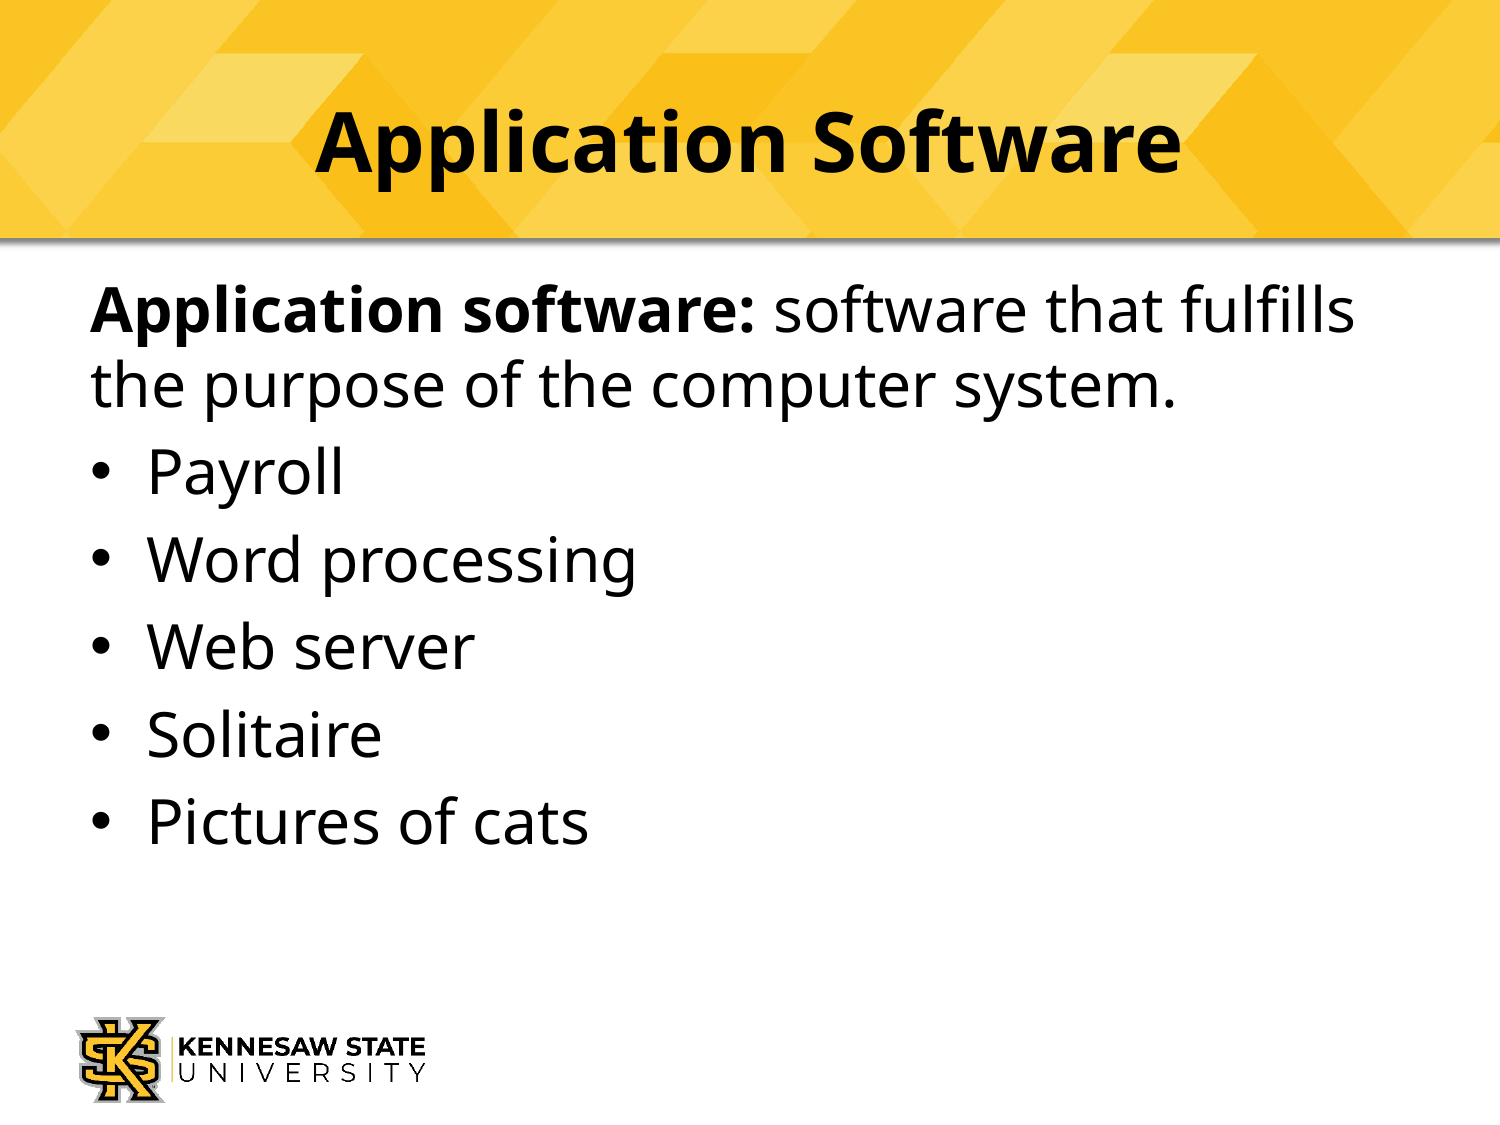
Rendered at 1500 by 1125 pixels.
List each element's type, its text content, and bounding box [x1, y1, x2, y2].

title Application Software [75, 45, 1425, 233]
picture [75, 1017, 425, 1103]
list Application software: software that fulfills the purpose of the computer system. Payroll Word processing Web server Solitaire Pictures of cats [75, 262, 1425, 1005]
picture [0, 0, 1500, 251]
